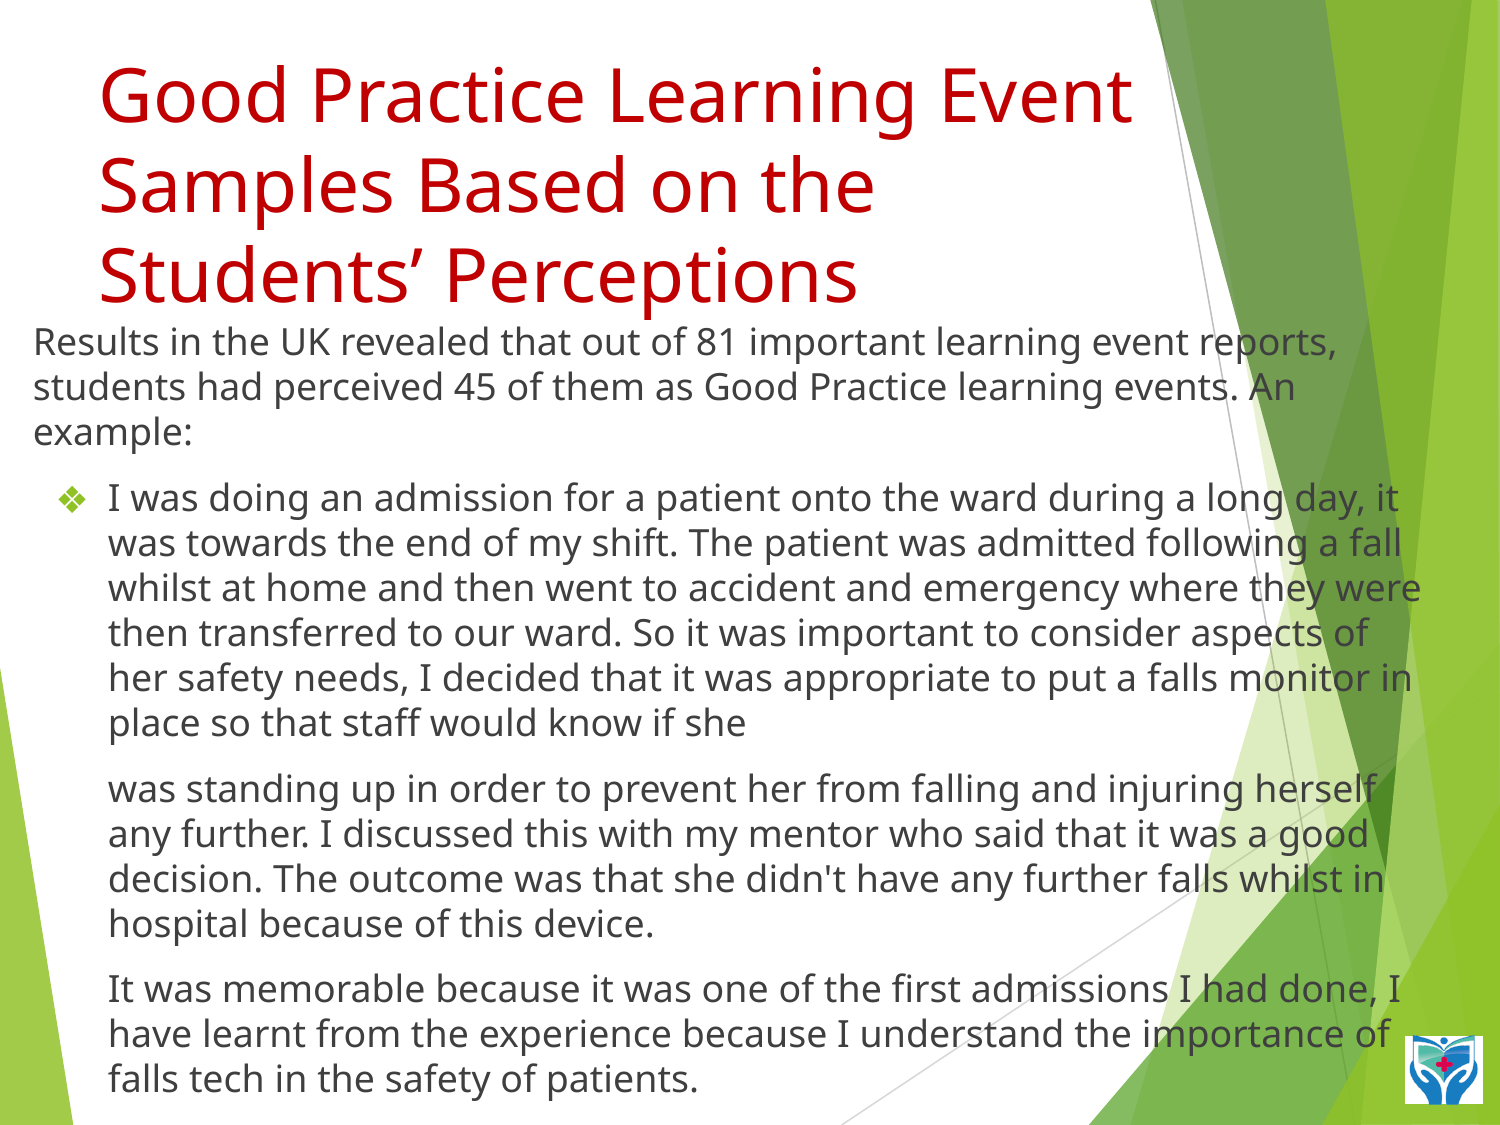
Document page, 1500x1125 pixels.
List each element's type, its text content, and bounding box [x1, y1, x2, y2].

picture [1404, 1035, 1483, 1105]
title Good Practice Learning Event Samples Based on the Students’ Perceptions [83, 39, 1156, 299]
list Results in the UK revealed that out of 81 important learning event reports, students had perceived 45 of them as Good Practice learning events. An example: I was doing an admission for a patient onto the ward during a long day, it was towards the end of my shift. The patient was admitted following a fall whilst at home and then went to accident and emergency where they were then transferred to our ward. So it was important to consider aspects of her safety needs, I decided that it was appropriate to put a falls monitor in place so that staff would know if she was standing up in order to prevent her from falling and injuring herself any further. I discussed this with my mentor who said that it was a good decision. The outcome was that she didn't have any further falls whilst in hospital because of this device. It was memorable because it was one of the first admissions I had done, I have learnt from the experience because I understand the importance of falls tech in the safety of patients. [17, 310, 1444, 1099]
